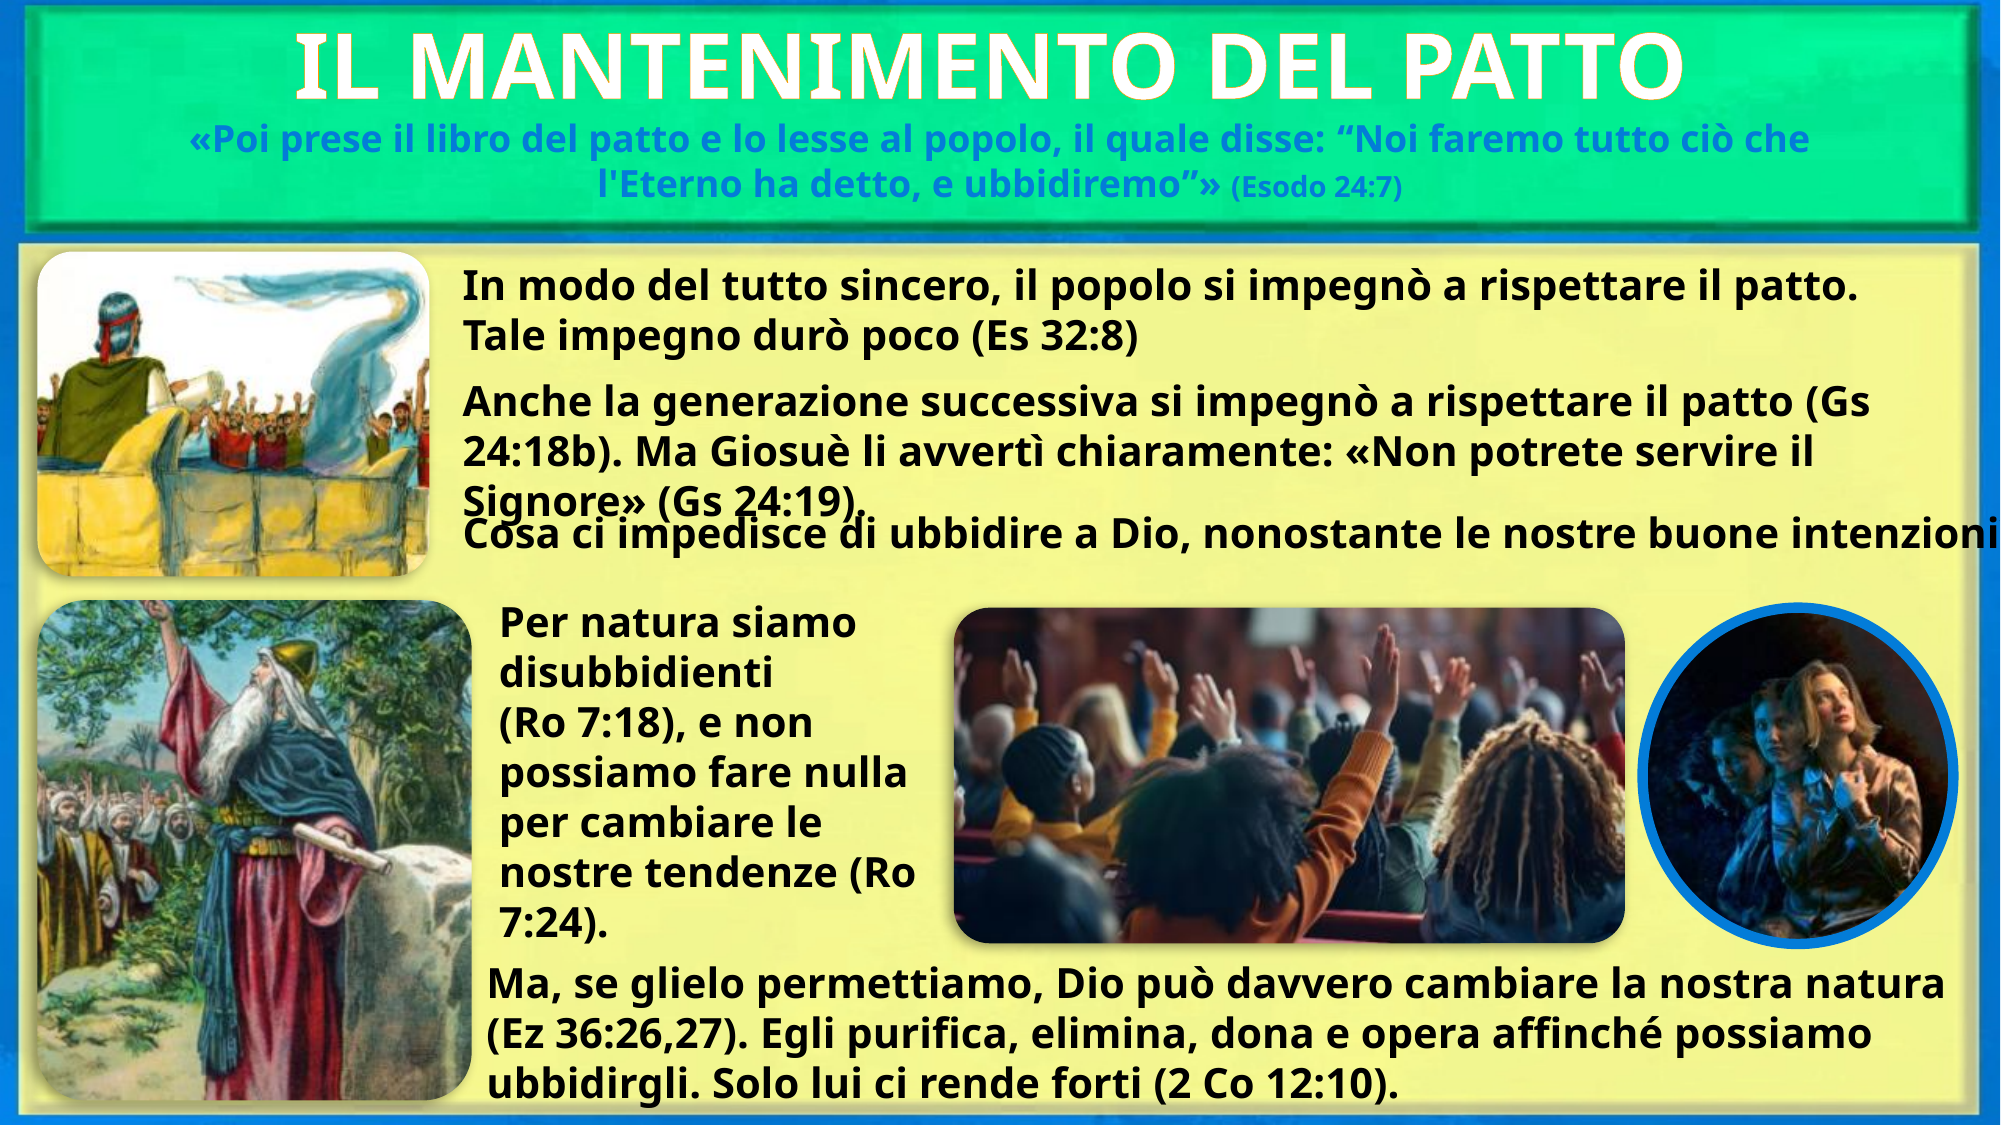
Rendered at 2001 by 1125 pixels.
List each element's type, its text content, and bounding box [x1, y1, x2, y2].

text_box Per natura siamo disubbidienti (Ro 7:18), e non possiamo fare nulla per cambiare le nostre tendenze (Ro 7:24). [484, 588, 937, 949]
picture [25, 6, 1979, 233]
picture [0, 0, 2001, 1125]
text_box «Poi prese il libro del patto e lo lesse al popolo, il quale disse: “Noi faremo tutto ciò che l'Eterno ha detto, e ubbidiremo”» (Esodo 24:7) [110, 107, 1890, 213]
text_box In modo del tutto sincero, il popolo si impegnò a rispettare il patto. Tale impegno durò poco (Es 32:8) [447, 251, 1954, 367]
text_box Ma, se glielo permettiamo, Dio può davvero cambiare la nostra natura (Ez 36:26,27). Egli purifica, elimina, dona e opera affinché possiamo ubbidirgli. Solo lui ci rende forti (2 Co 12:10). [471, 949, 1969, 1115]
text_box Cosa ci impedisce di ubbidire a Dio, nonostante le nostre buone intenzioni? [447, 498, 2000, 564]
text_box Anche la generazione successiva si impegnò a rispettare il patto (Gs 24:18b). Ma Giosuè li avvertì chiaramente: «Non potrete servire il Signore» (Gs 24:19). [447, 367, 1954, 533]
text_box IL MANTENIMENTO DEL PATTO [37, 0, 1969, 125]
